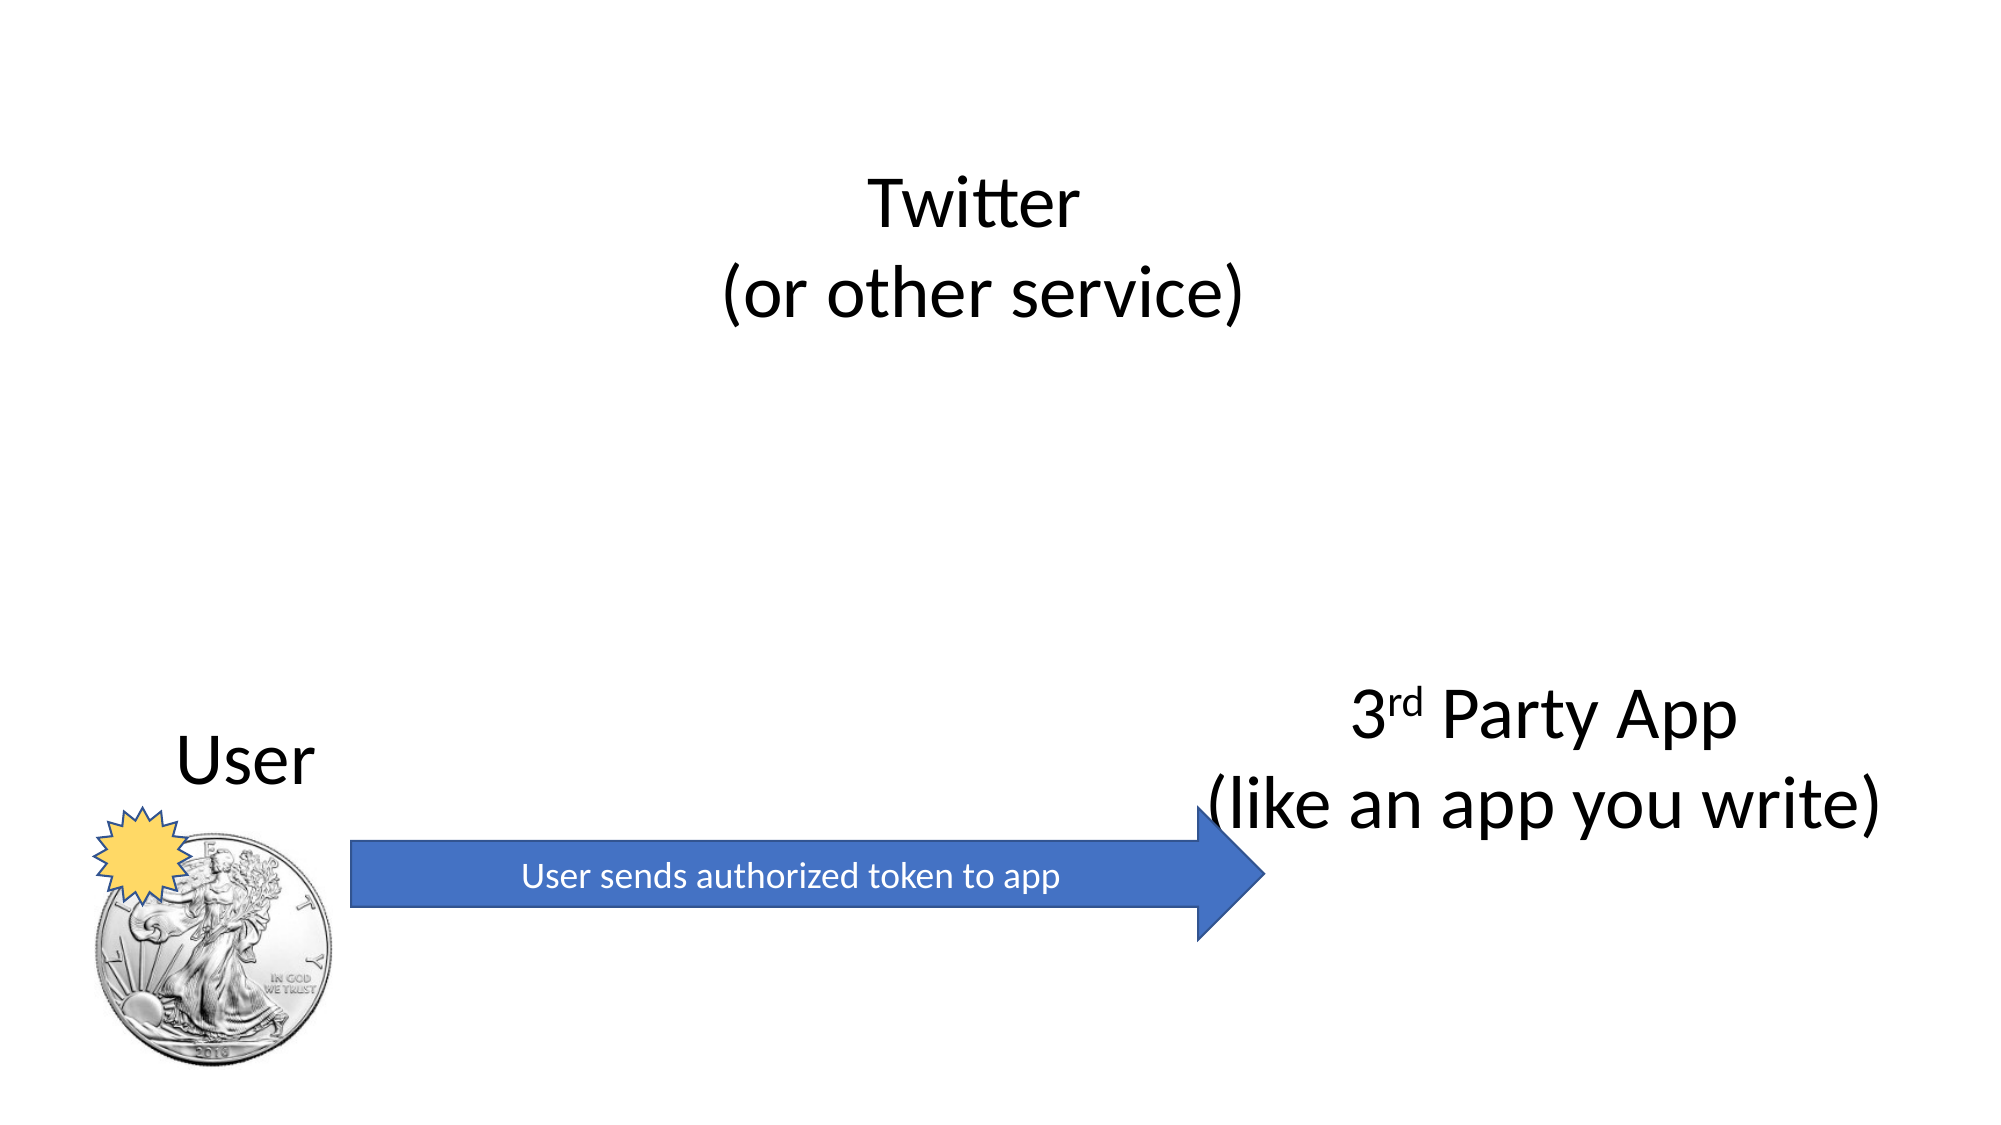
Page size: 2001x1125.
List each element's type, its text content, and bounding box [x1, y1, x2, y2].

text_box Twitter (or other service) [705, 145, 1262, 341]
text_box User sends authorized token to app [350, 805, 1266, 943]
text_box 3rd Party App (like an app you write) [1190, 656, 1899, 852]
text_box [93, 807, 333, 1070]
text_box User [160, 701, 332, 807]
